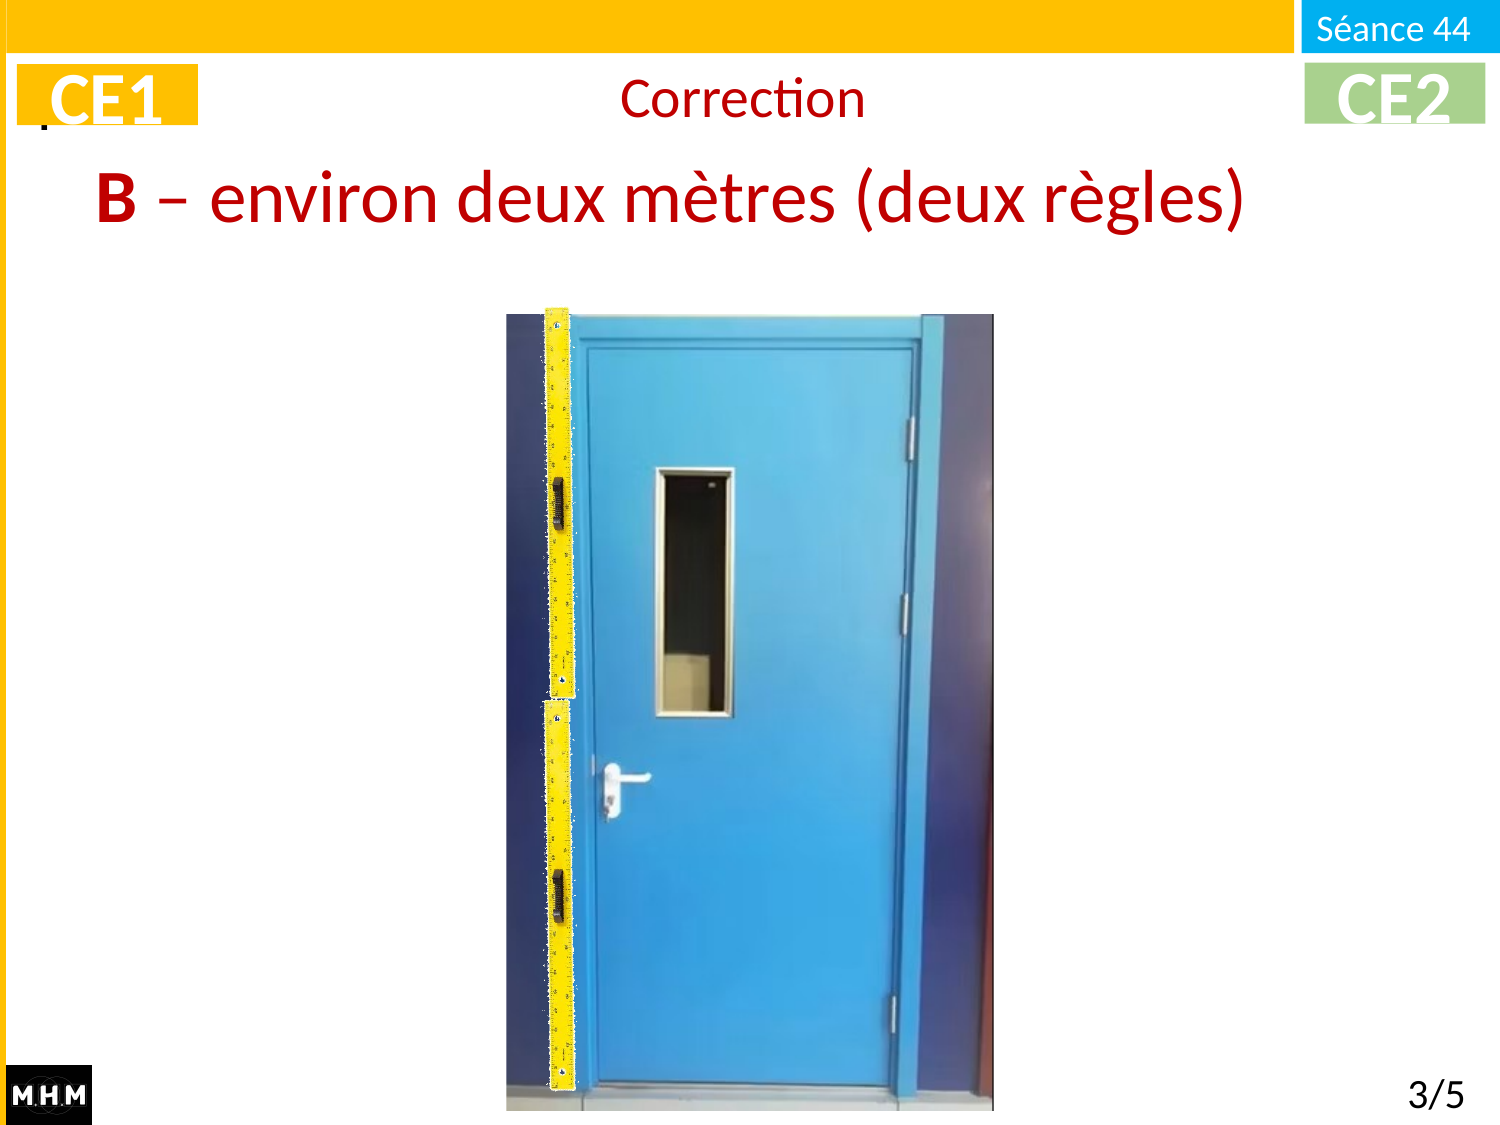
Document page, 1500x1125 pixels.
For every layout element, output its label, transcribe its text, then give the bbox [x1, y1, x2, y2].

text_box CE1 [16, 63, 199, 126]
list 3/5 [1373, 1064, 1500, 1125]
picture [6, 1065, 92, 1125]
picture [330, 273, 994, 1124]
text_box B – environ deux mètres (deux règles) [80, 149, 1407, 248]
text_box CE2 [1303, 62, 1487, 125]
title Correction [96, 60, 1391, 138]
